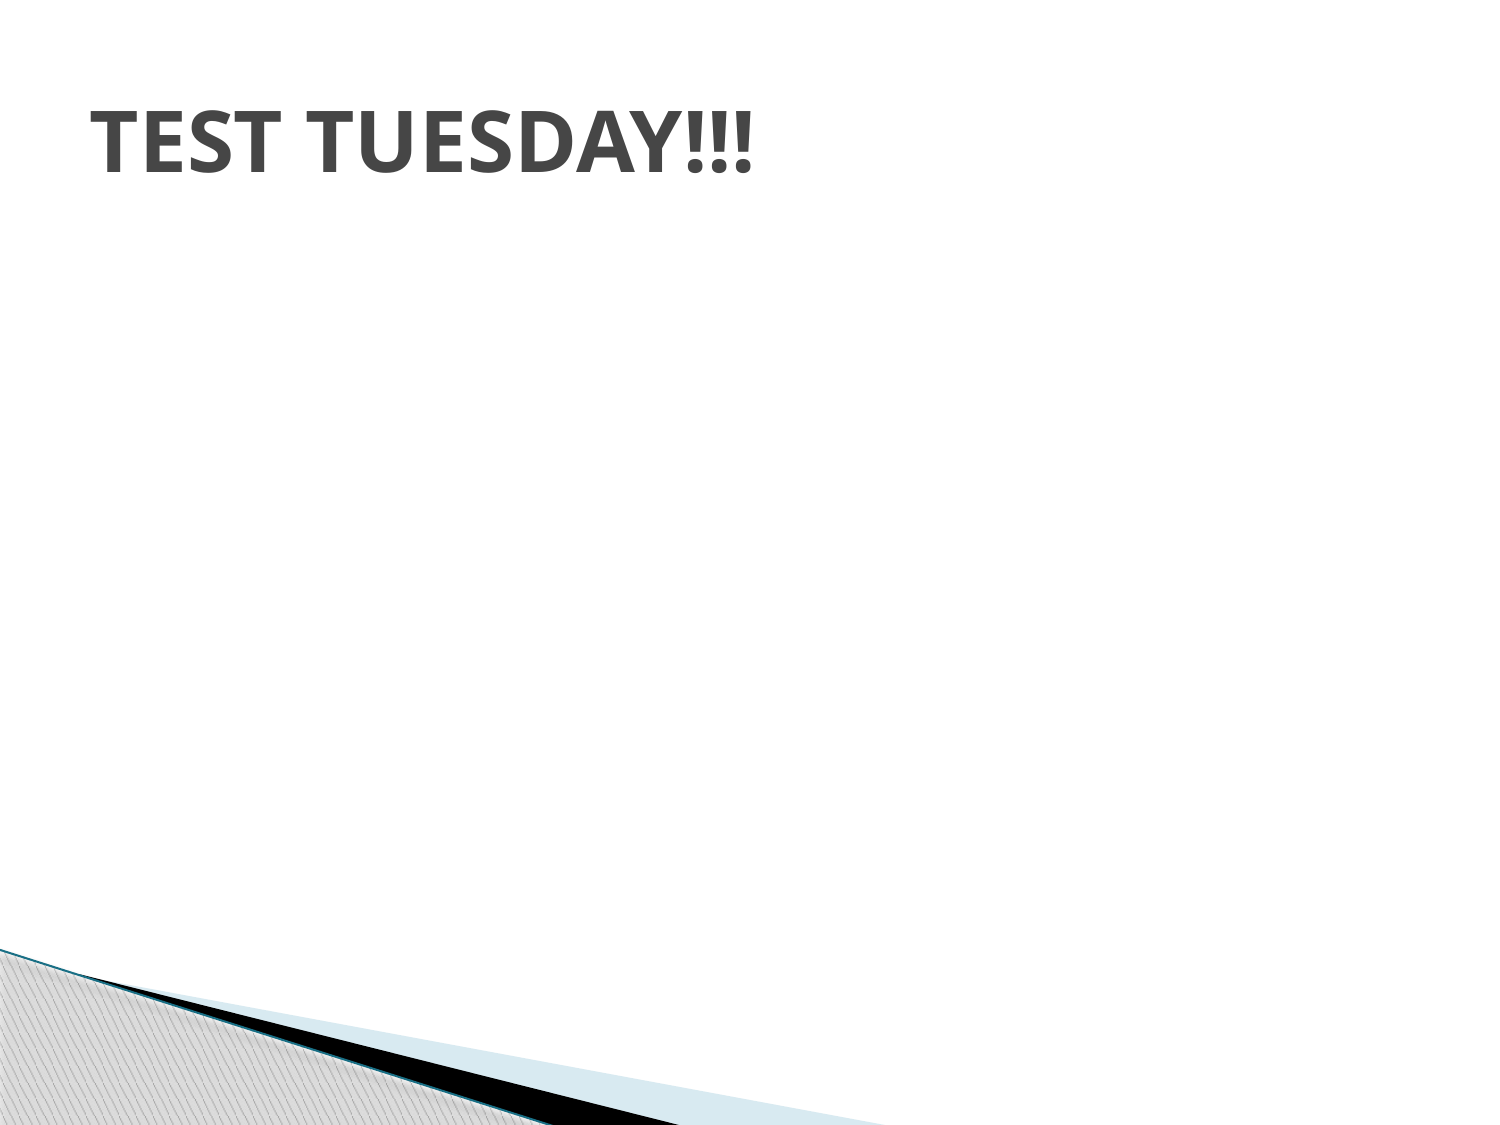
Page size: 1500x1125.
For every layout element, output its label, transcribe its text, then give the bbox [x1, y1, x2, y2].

title TEST TUESDAY!!! [75, 45, 1425, 233]
